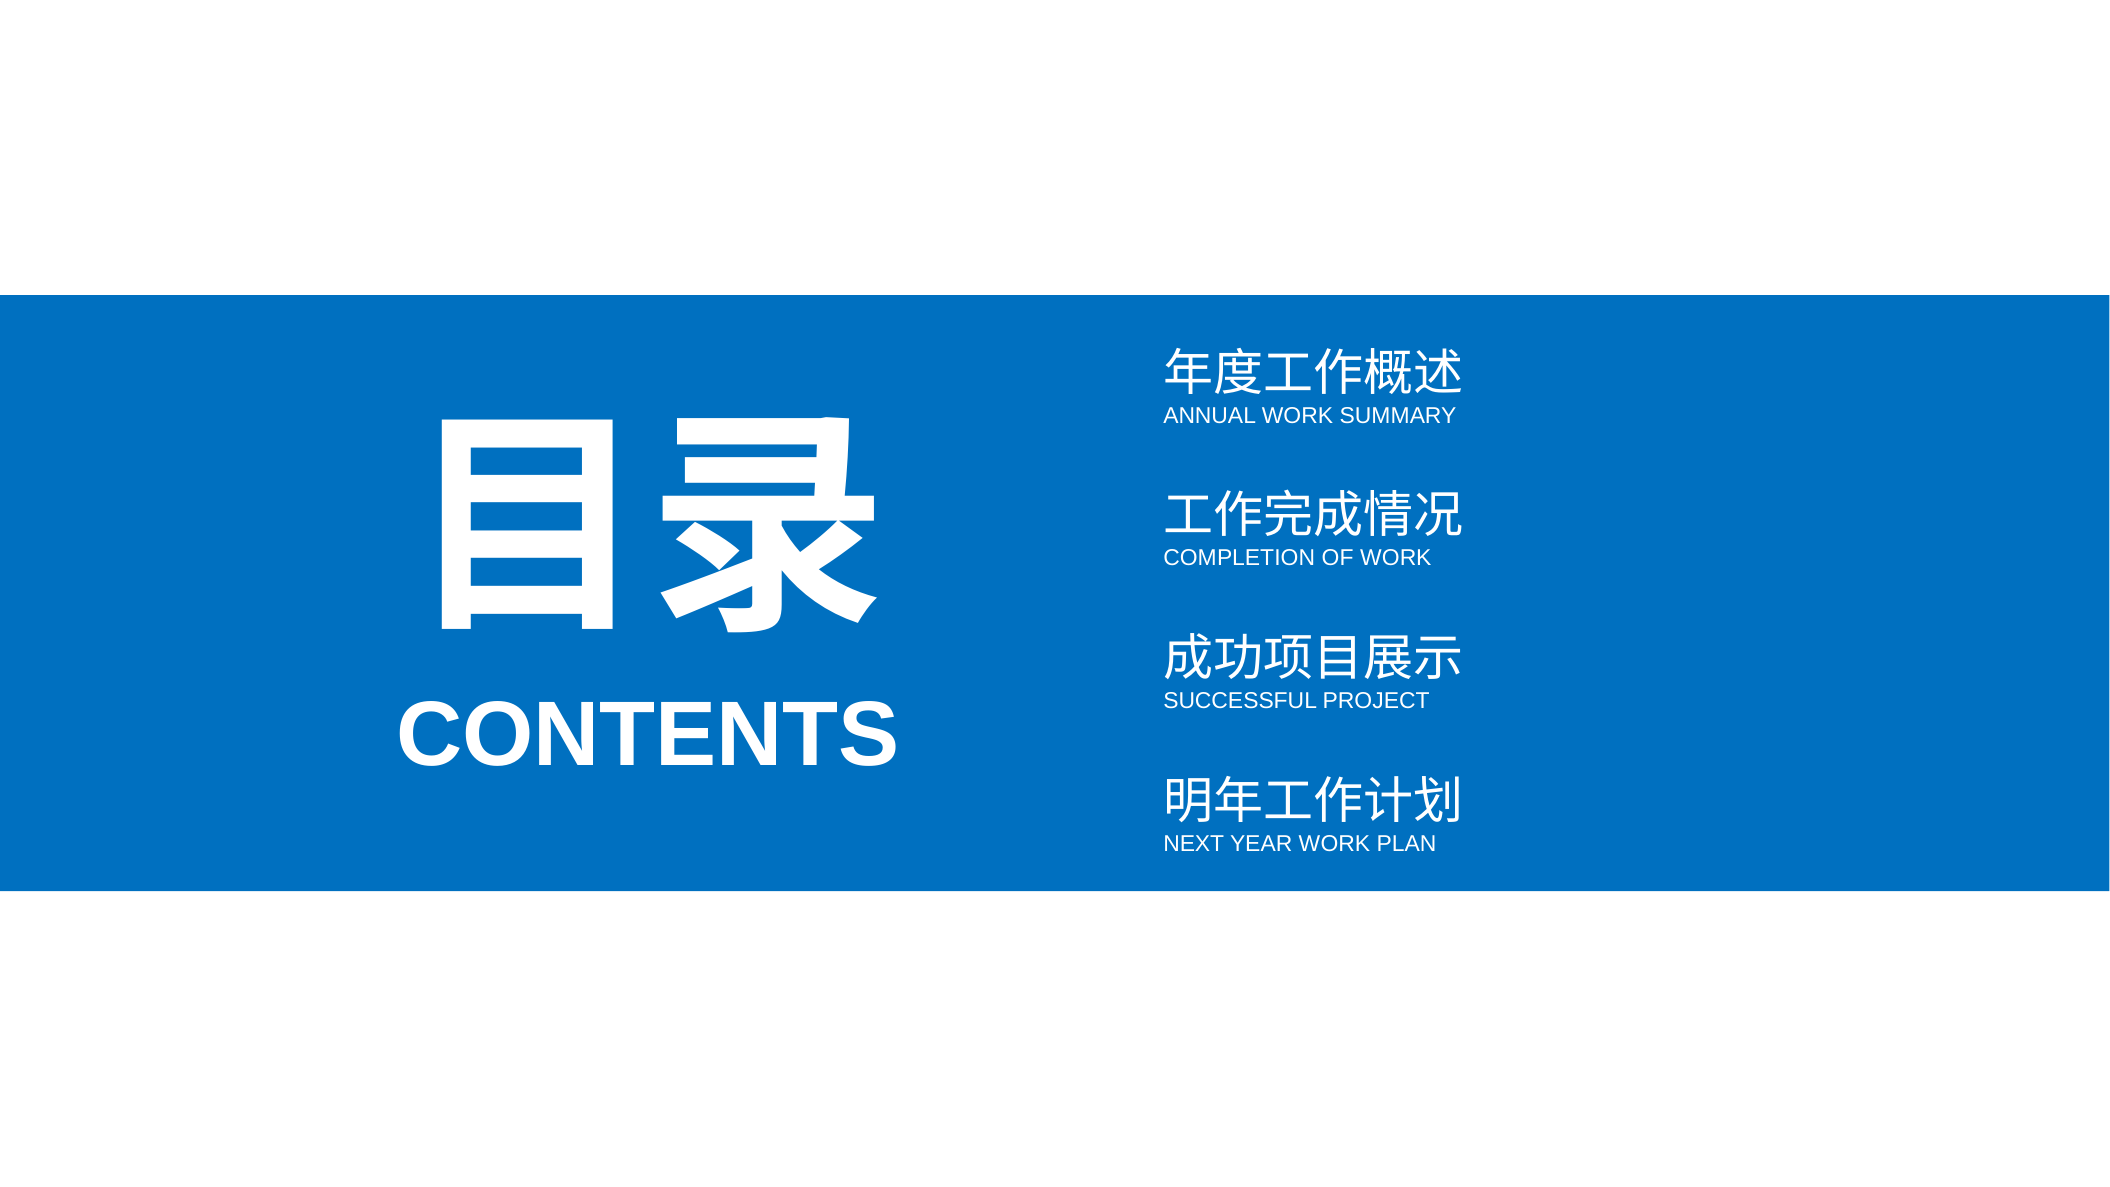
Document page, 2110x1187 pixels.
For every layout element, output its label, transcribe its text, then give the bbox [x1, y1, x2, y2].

text_box [0, 294, 2110, 892]
text_box CONTENTS [377, 673, 919, 784]
text_box 目录 [395, 370, 901, 659]
